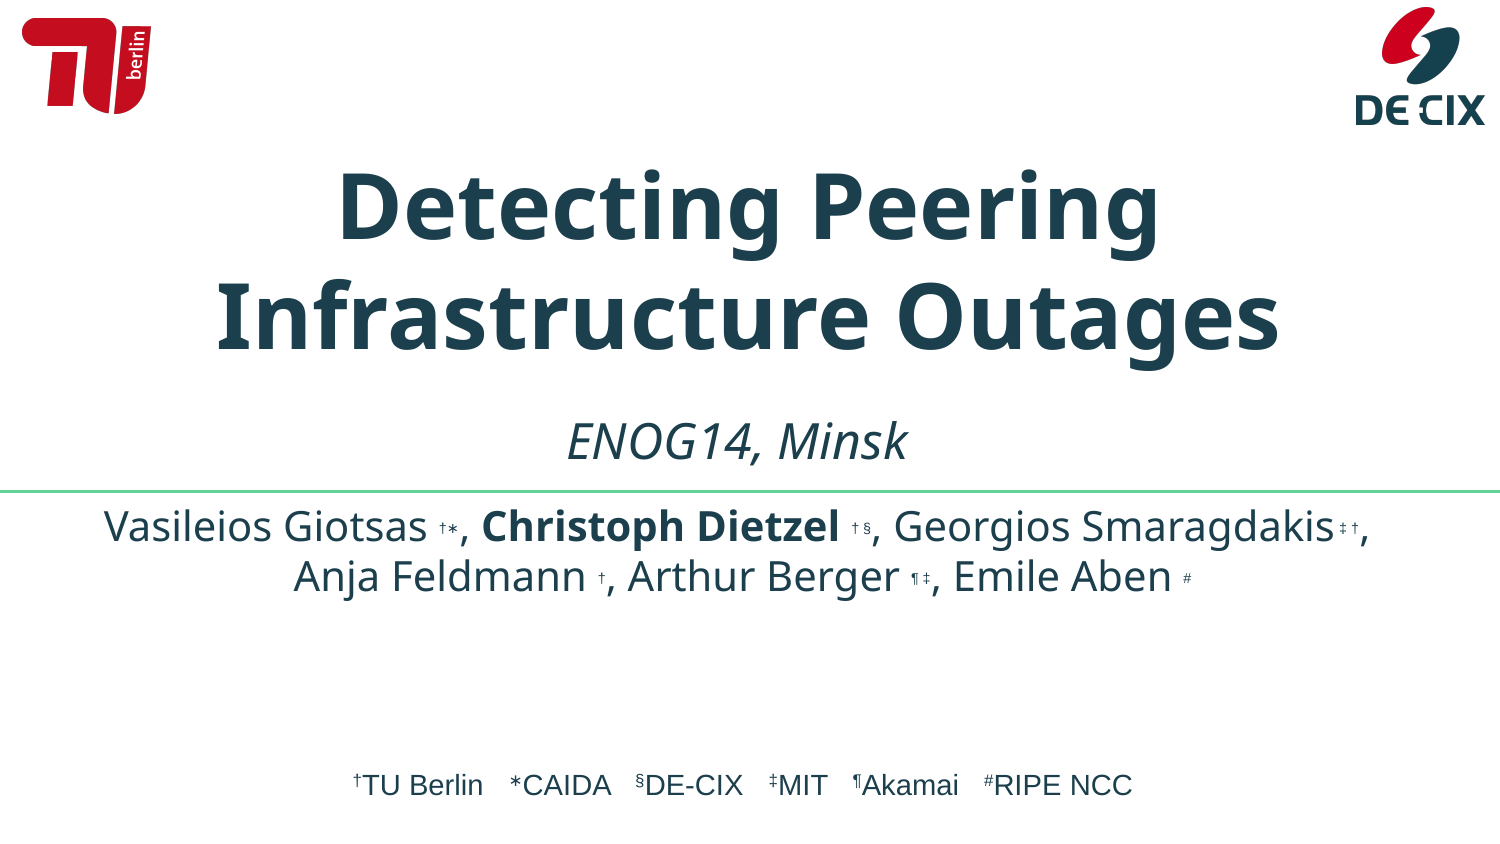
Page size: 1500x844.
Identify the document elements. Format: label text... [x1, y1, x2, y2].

subtitle Vasileios Giotsas †∗, Christoph Dietzel † §, Georgios Smaragdakis ‡ †, Anja Feldmann †, Arthur Berger ¶ ‡, Emile Aben # [22, 484, 1463, 696]
picture [22, 18, 151, 114]
text_box †TU Berlin ∗CAIDA §DE-CIX ‡MIT ¶Akamai #RIPE NCC [94, 751, 1392, 827]
title Detecting Peering Infrastructure Outages ENOG14, Minsk [35, 232, 1463, 484]
picture [1355, 6, 1485, 125]
